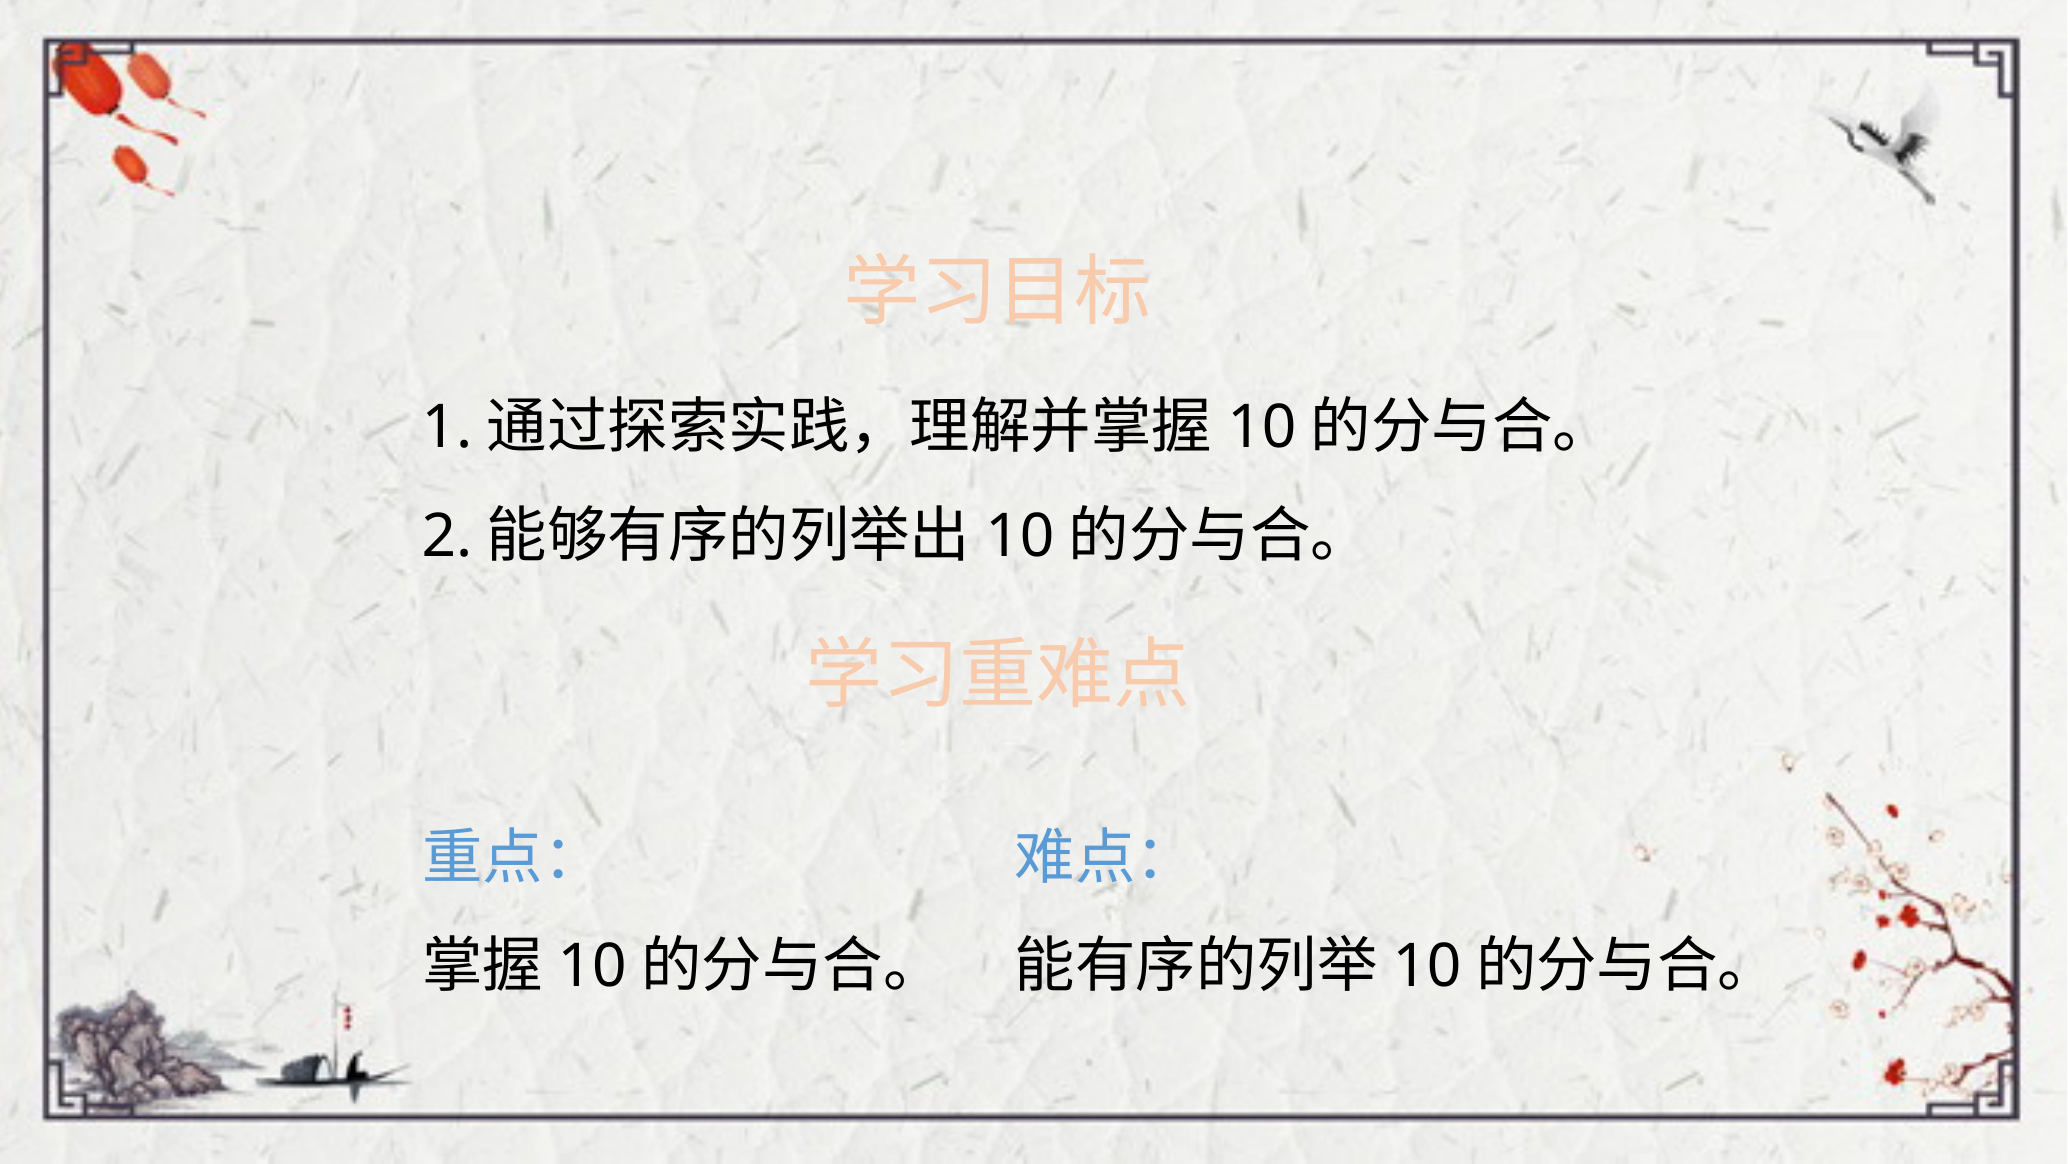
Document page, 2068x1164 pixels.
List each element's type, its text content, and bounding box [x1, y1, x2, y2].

text_box 1.通过探索实践，理解并掌握10的分与合。 2.能够有序的列举出10的分与合。 [406, 343, 1675, 576]
text_box 重点： 掌握10的分与合。 [406, 773, 952, 1007]
picture [0, 0, 2068, 1164]
text_box 学习目标 [576, 233, 1419, 342]
text_box 学习重难点 [672, 616, 1324, 725]
text_box 难点： 能有序的列举10的分与合。 [999, 773, 1741, 1007]
